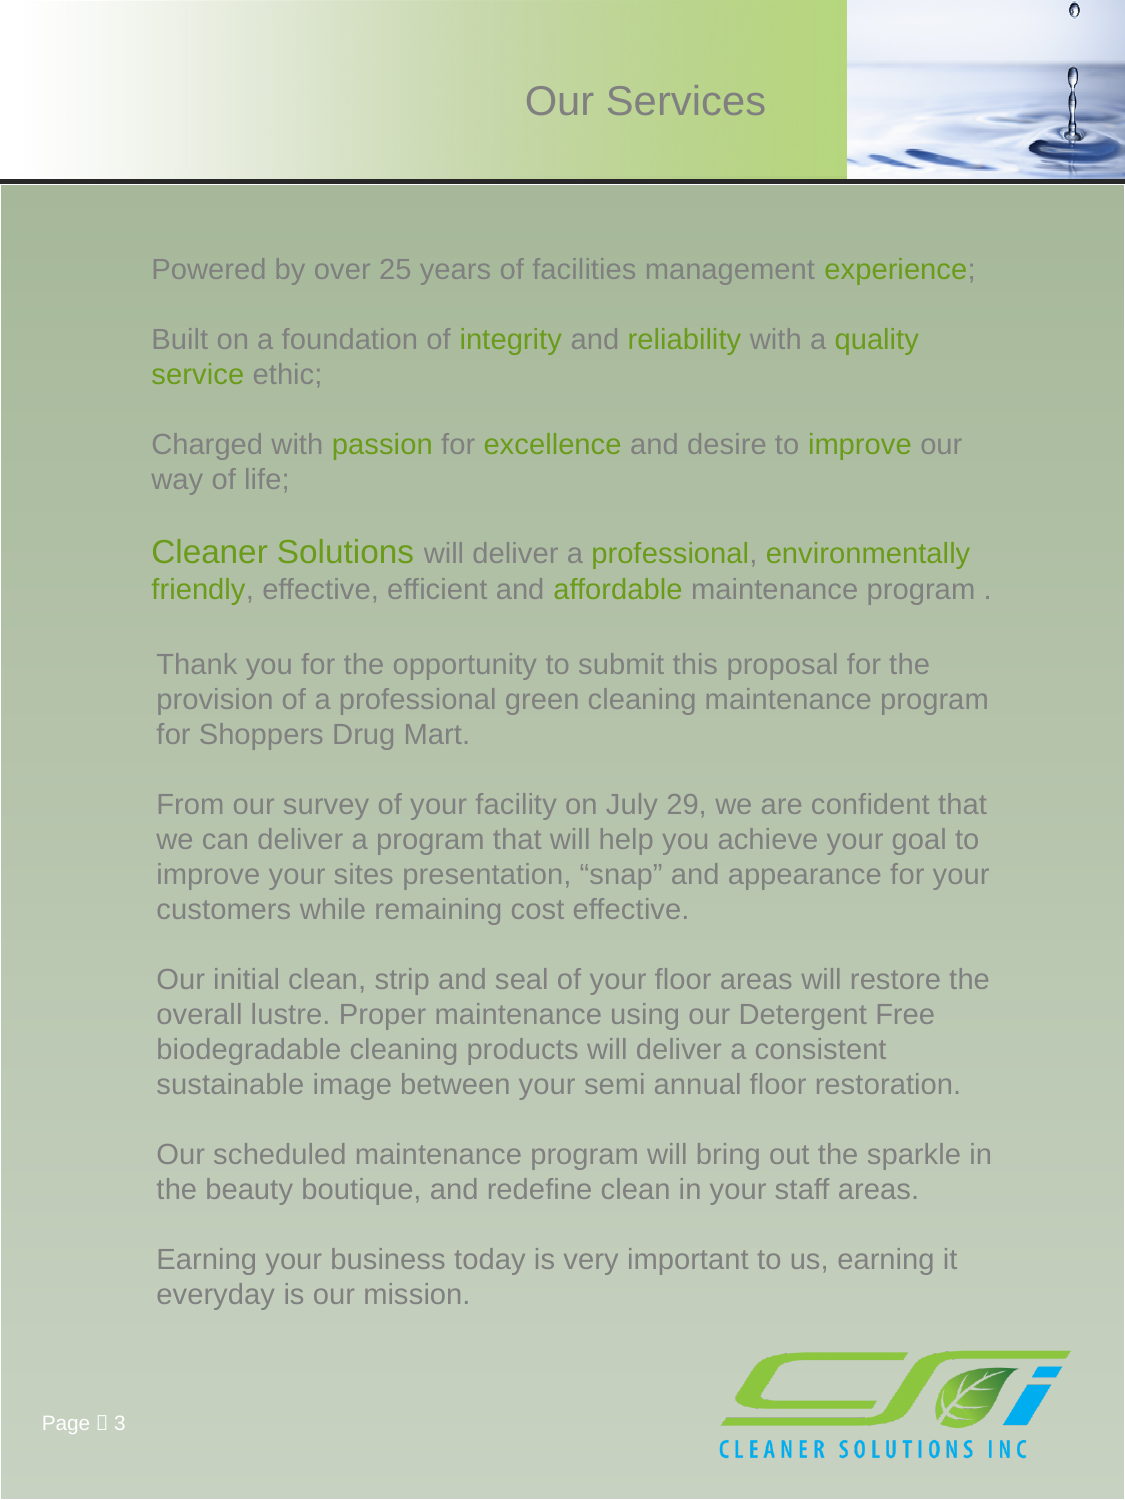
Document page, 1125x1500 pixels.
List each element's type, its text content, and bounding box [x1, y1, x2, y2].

text_box Powered by over 25 years of facilities management experience; Built on a foundation of integrity and reliability with a quality service ethic; Charged with passion for excellence and desire to improve our way of life; Cleaner Solutions will deliver a professional, environmentally friendly, effective, efficient and affordable maintenance program . [136, 243, 1030, 613]
picture [0, 0, 1125, 184]
footer Page  3 [26, 1401, 193, 1457]
text_box Our Services [509, 66, 795, 132]
text_box Thank you for the opportunity to submit this proposal for the provision of a professional green cleaning maintenance program for Shoppers Drug Mart. From our survey of your facility on July 29, we are confident that we can deliver a program that will help you achieve your goal to improve your sites presentation, “snap” and appearance for your customers while remaining cost effective. Our initial clean, strip and seal of your floor areas will restore the overall lustre. Proper maintenance using our Detergent Free biodegradable cleaning products will deliver a consistent sustainable image between your semi annual floor restoration. Our scheduled maintenance program will bring out the sparkle in the beauty boutique, and redefine clean in your staff areas. Earning your business today is very important to us, earning it everyday is our mission. [141, 638, 1010, 1318]
picture [710, 1338, 1080, 1470]
